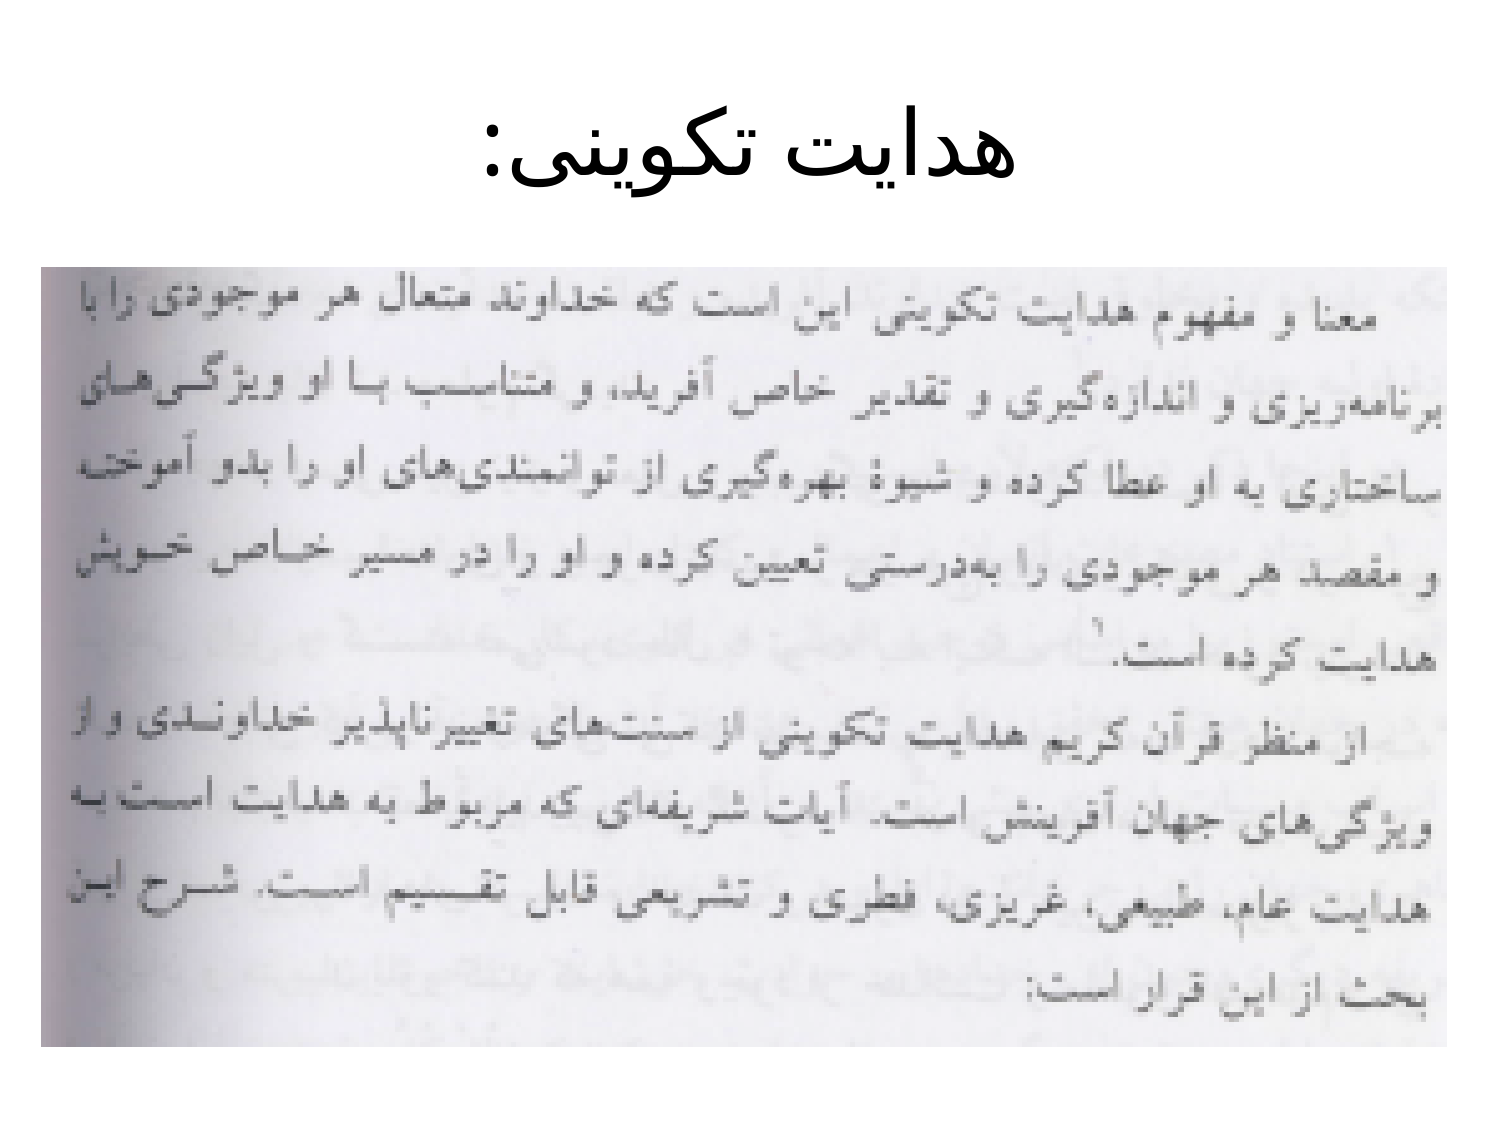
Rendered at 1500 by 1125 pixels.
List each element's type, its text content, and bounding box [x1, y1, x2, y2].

picture [41, 266, 1448, 1047]
title هدایت تکوینی: [75, 45, 1425, 233]
